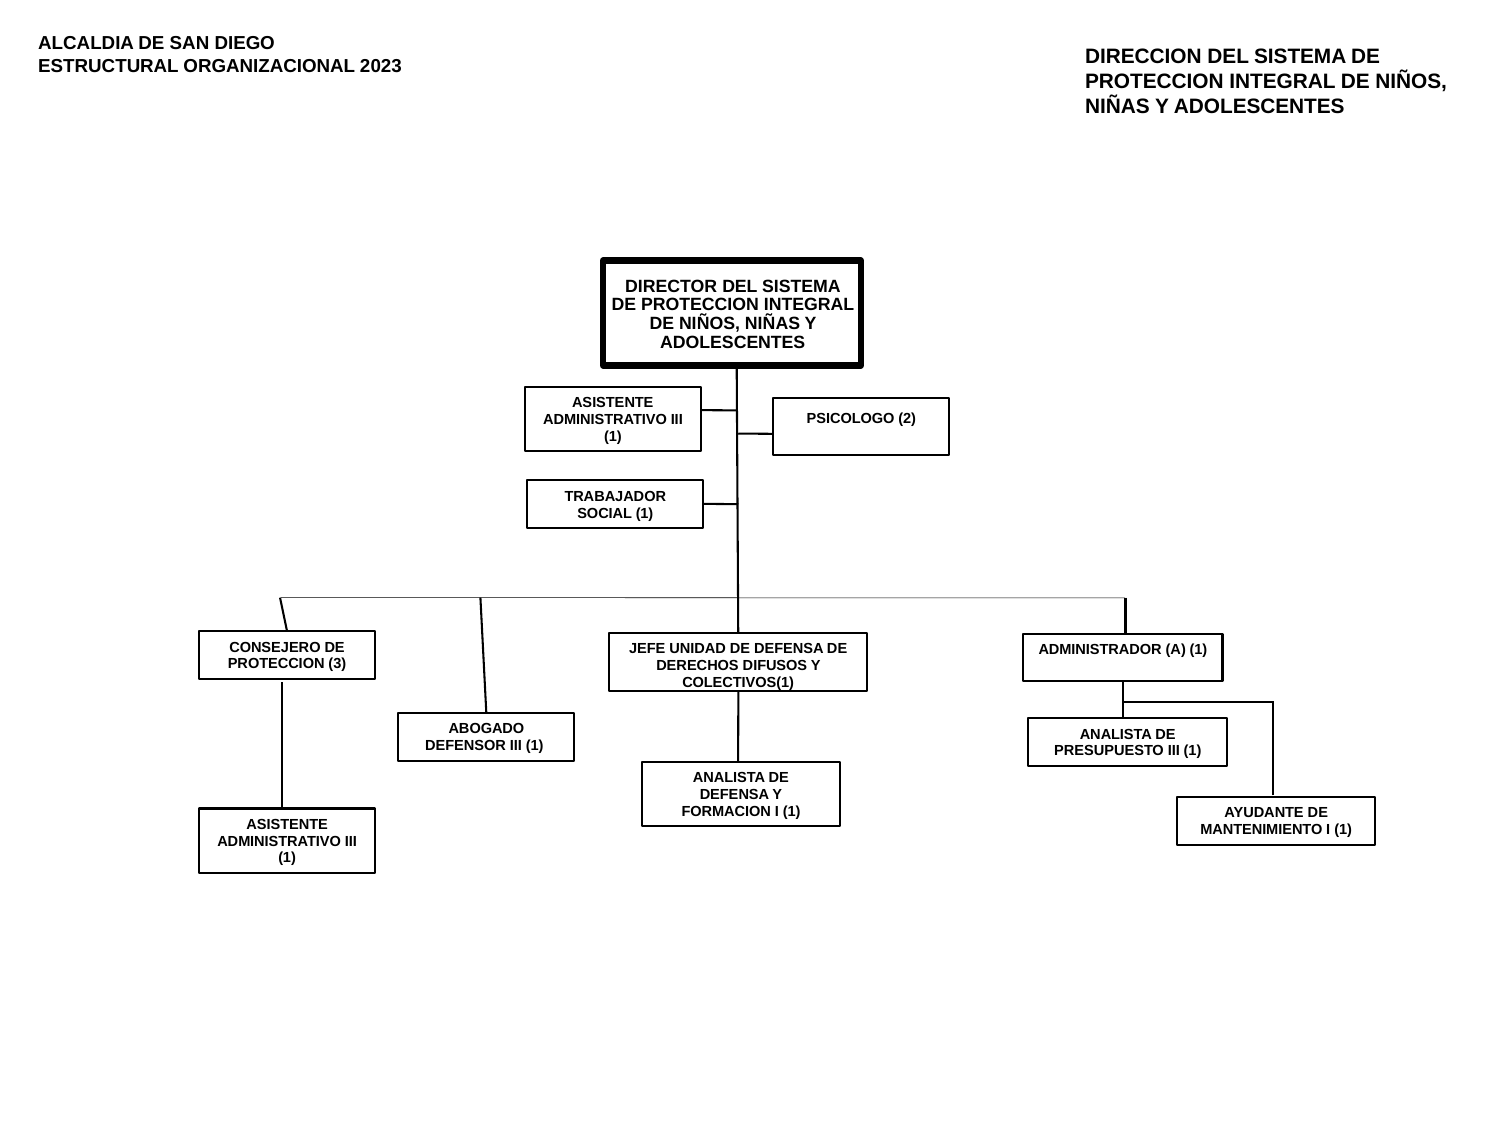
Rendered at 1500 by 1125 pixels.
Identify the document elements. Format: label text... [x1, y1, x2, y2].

text_box DIRECCION DEL SISTEMA DE PROTECCION INTEGRAL DE NIÑOS, NIÑAS Y ADOLESCENTES [1070, 35, 1465, 125]
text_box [198, 260, 1376, 875]
text_box ALCALDIA DE SAN DIEGO ESTRUCTURAL ORGANIZACIONAL 2023 [23, 23, 551, 84]
